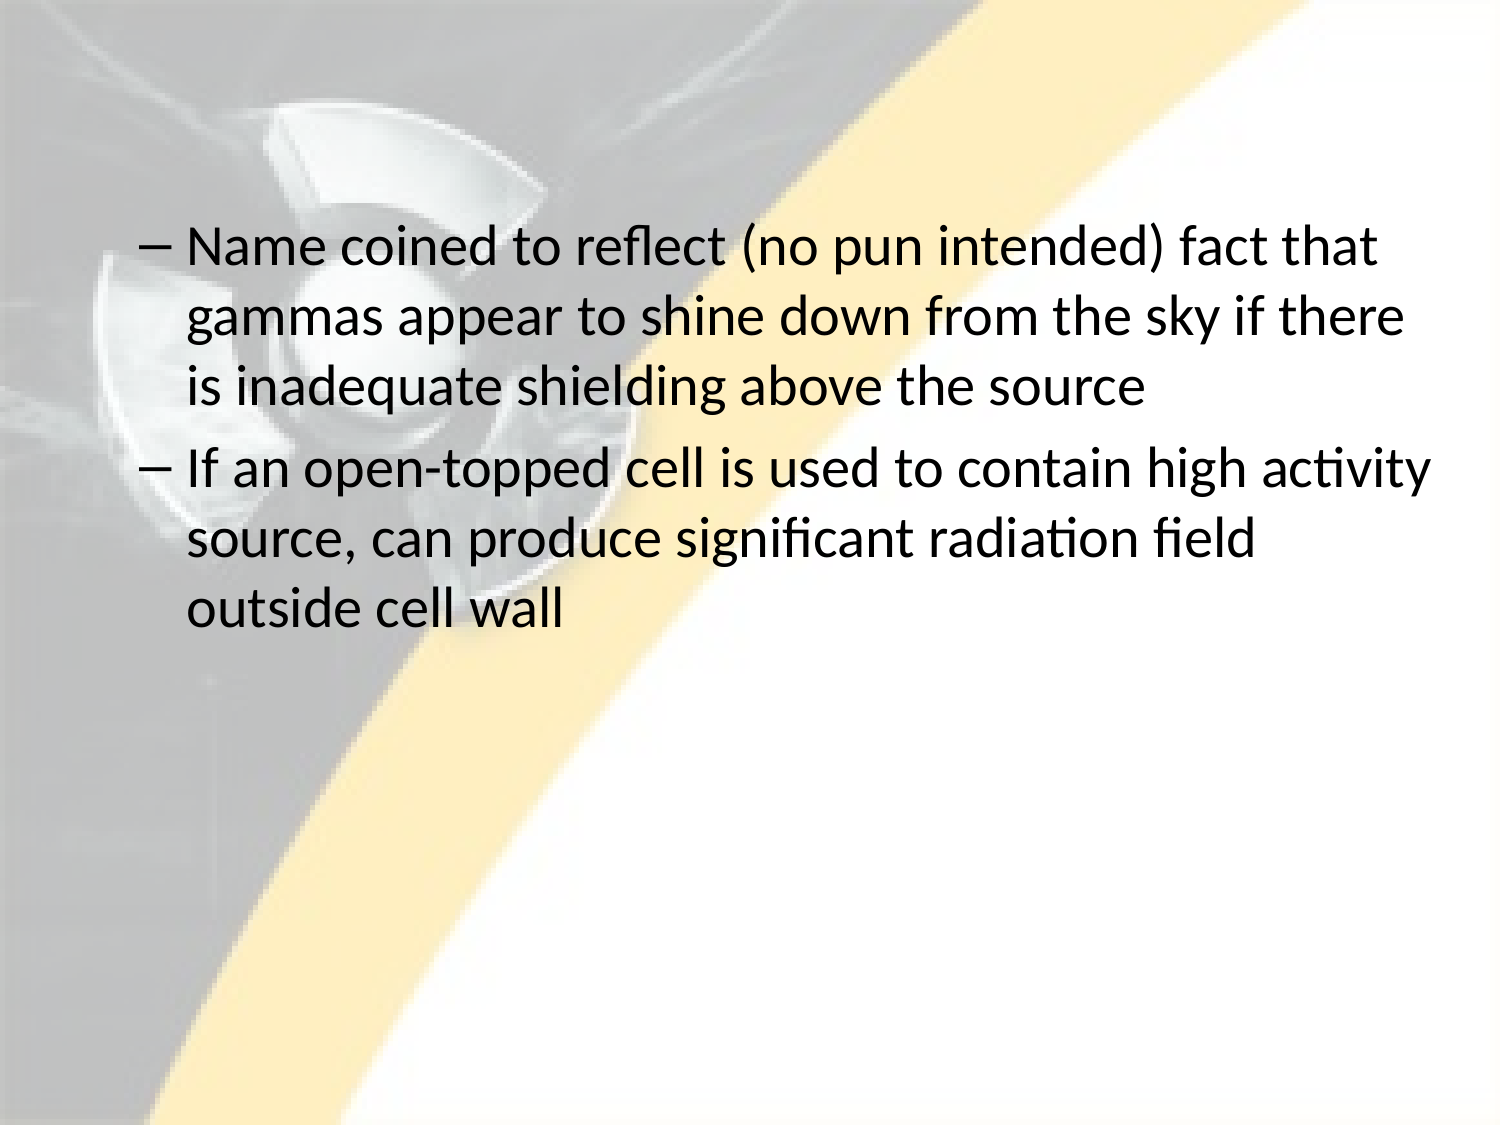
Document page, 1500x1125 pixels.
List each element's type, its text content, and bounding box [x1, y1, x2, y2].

list Name coined to reflect (no pun intended) fact that gammas appear to shine down from the sky if there is inadequate shielding above the source If an open-topped cell is used to contain high activity source, can produce significant radiation field outside cell wall [49, 400, 1451, 1075]
list Name coined to reflect (no pun intended) fact that gammas appear to shine down from the sky if there is inadequate shielding above the source If an open-topped cell is used to contain high activity source, can produce significant radiation field outside cell wall [49, 200, 1451, 384]
list Name coined to reflect (no pun intended) fact that gammas appear to shine down from the sky if there is inadequate shielding above the source If an open-topped cell is used to contain high activity source, can produce significant radiation field outside cell wall [49, 385, 1451, 399]
